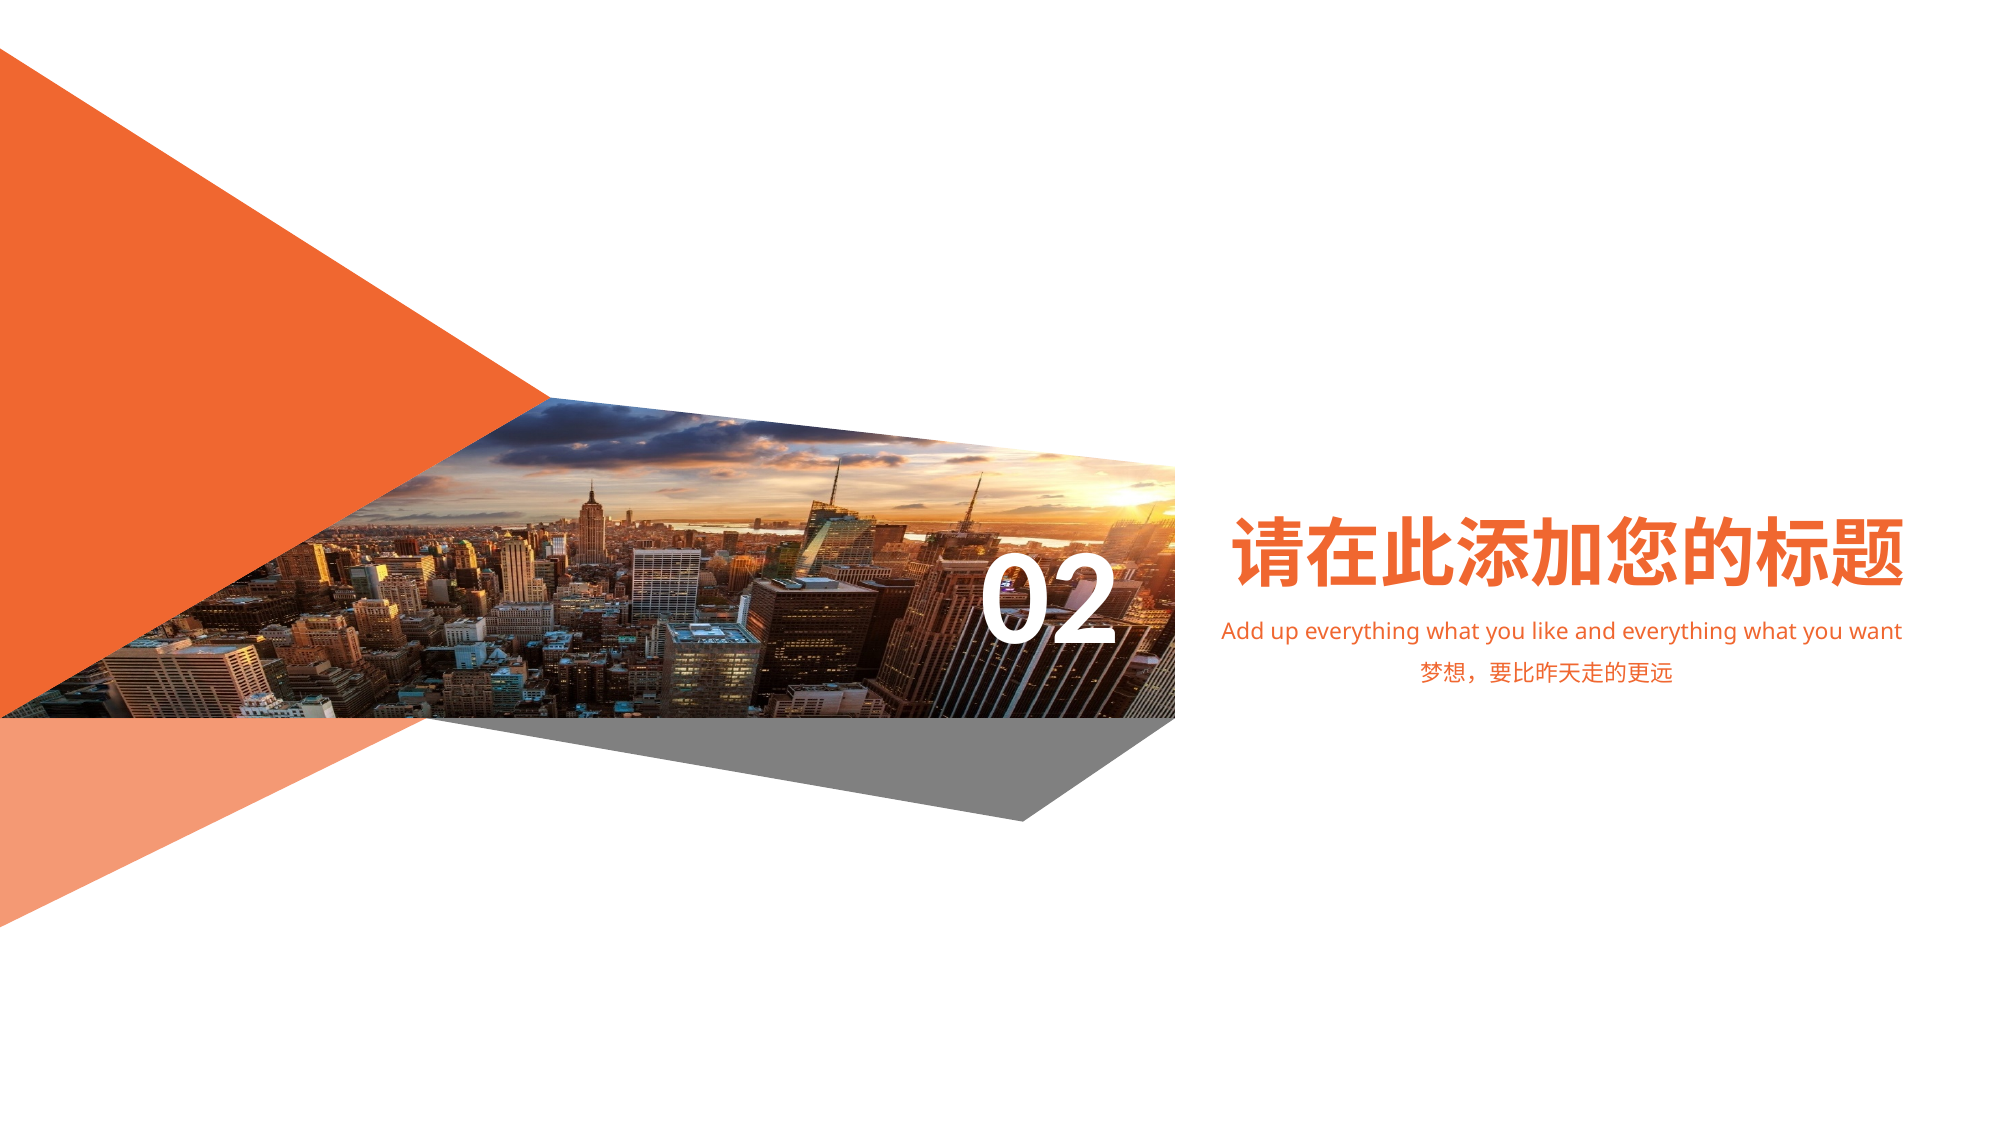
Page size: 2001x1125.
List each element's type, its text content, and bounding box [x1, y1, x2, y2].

text_box Add up everything what you like and everything what you want 梦想，要比昨天走的更远 [1200, 596, 1940, 694]
text_box [0, 718, 426, 928]
text_box 请在此添加您的标题 [1215, 498, 1925, 596]
text_box 02 [965, 498, 1139, 679]
text_box [0, 48, 551, 718]
text_box [426, 718, 1175, 822]
text_box [3, 397, 1176, 719]
